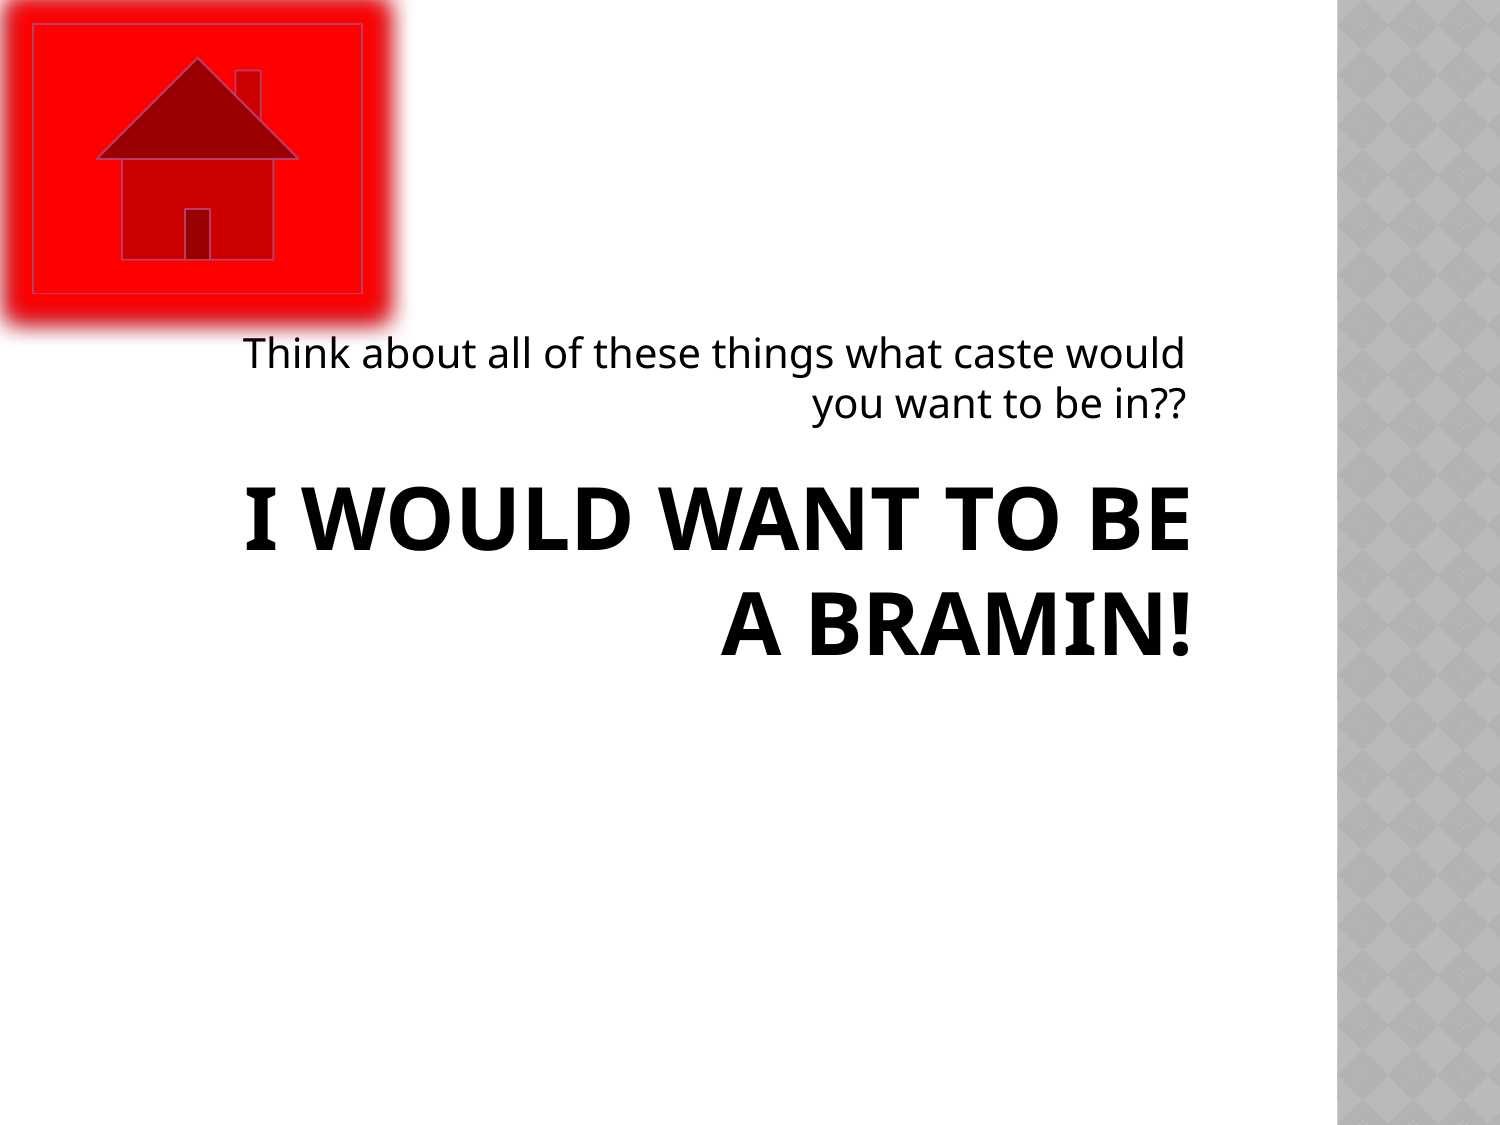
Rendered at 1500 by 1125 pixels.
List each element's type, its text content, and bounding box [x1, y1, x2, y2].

title I would want to be a bramin! [174, 462, 1202, 687]
list Think about all of these things what caste would you want to be in?? [174, 312, 1202, 435]
text_box [32, 23, 363, 294]
